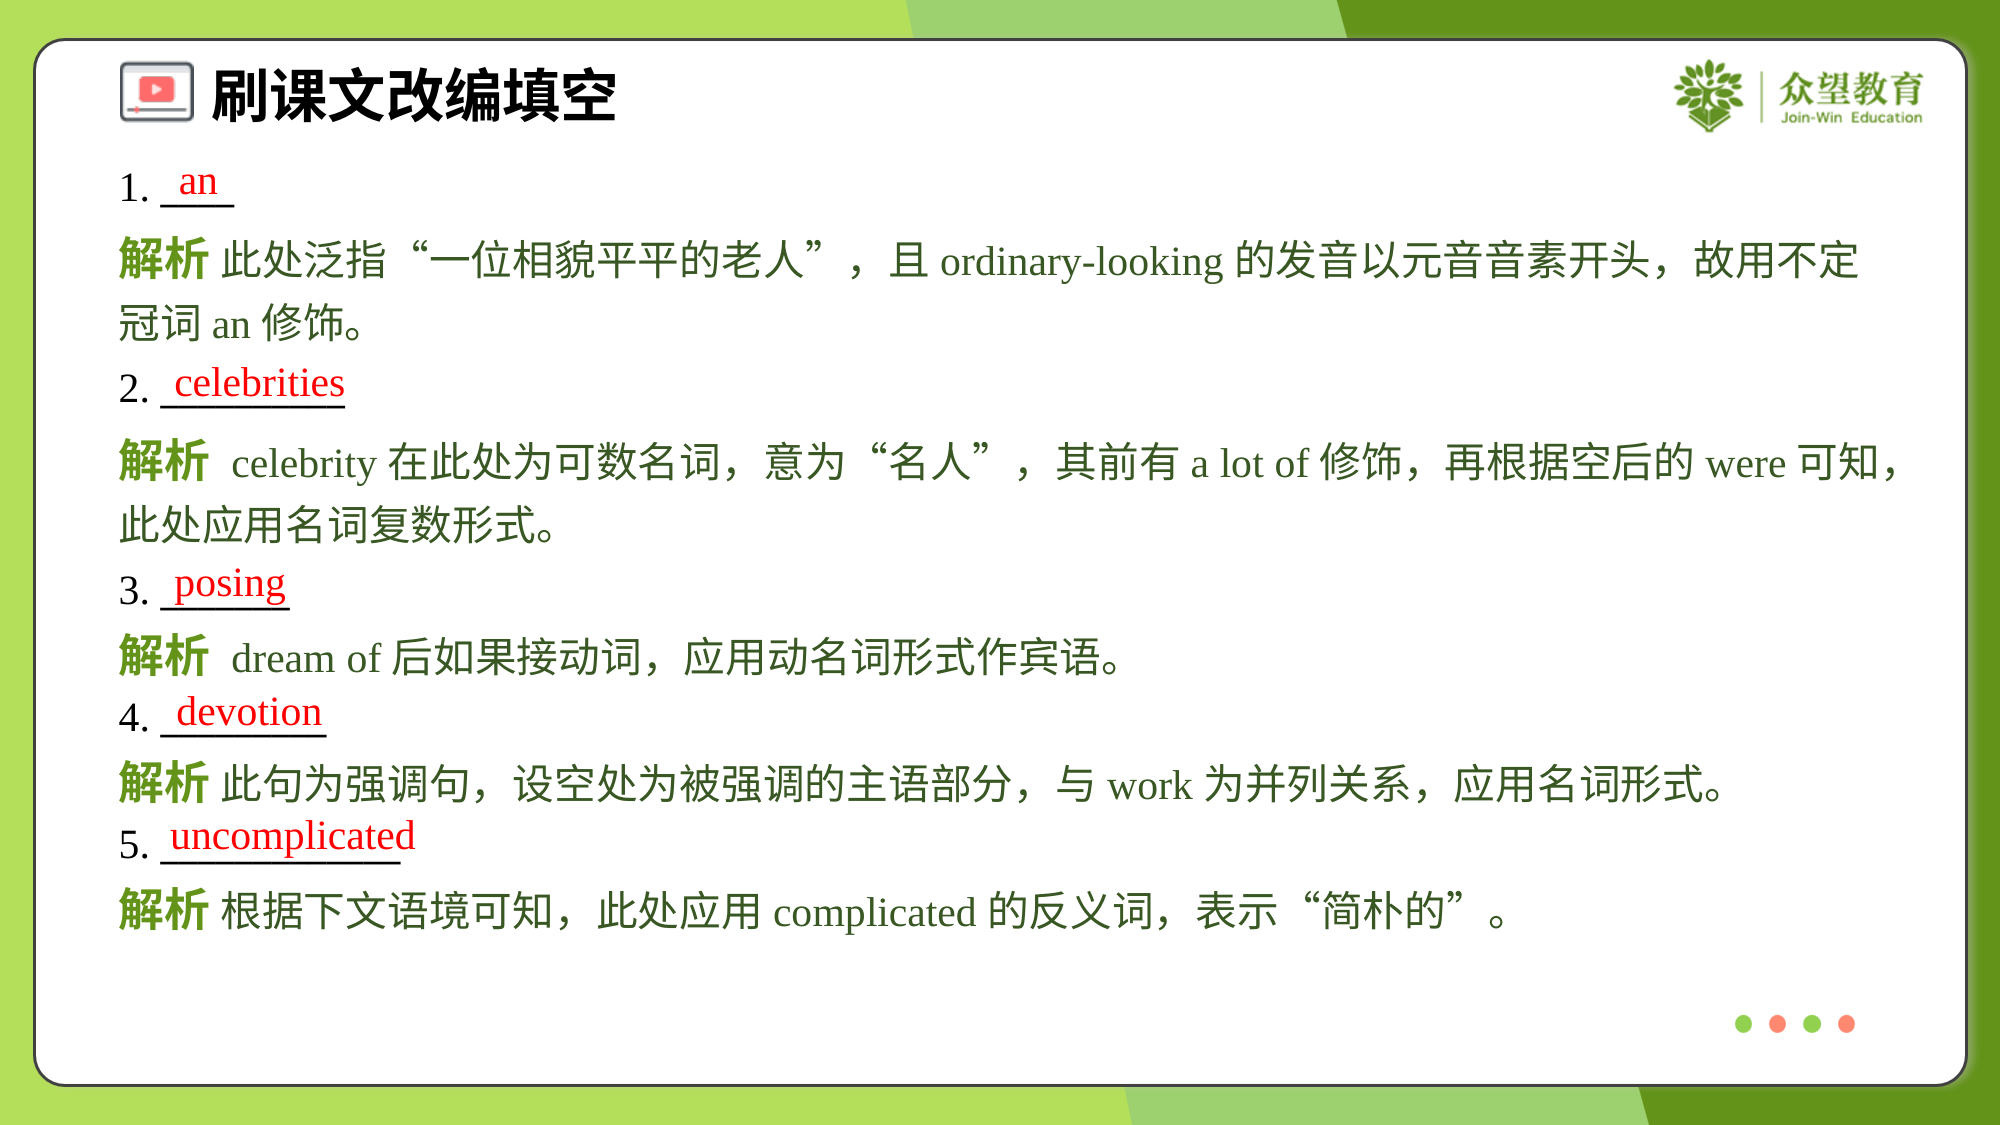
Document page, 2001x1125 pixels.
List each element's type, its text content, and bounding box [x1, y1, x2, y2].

text_box devotion [172, 670, 327, 729]
text_box 5. _____________ [118, 804, 1883, 862]
text_box celebrities [170, 342, 350, 400]
text_box 3. _______ [118, 550, 1883, 608]
text_box an [174, 140, 223, 199]
text_box 解析 此处泛指“一位相貌平平的老人”，且ordinary-looking的发音以元音音素开头，故用不定冠词an修饰。 [118, 215, 1883, 343]
text_box 解析 dream of后如果接动词，应用动名词形式作宾语。 [118, 613, 1883, 676]
text_box 解析 根据下文语境可知，此处应用complicated的反义词，表示“简朴的”。 [118, 867, 1883, 930]
text_box 1. ____ [118, 146, 1883, 204]
text_box 2. __________ [118, 348, 1883, 406]
picture [0, 0, 2000, 1125]
text_box uncomplicated [165, 795, 420, 854]
text_box 4. _________ [118, 677, 1883, 734]
text_box 解析 celebrity在此处为可数名词，意为“名人”，其前有a lot of修饰，再根据空后的were可知，此处应用名词复数形式。 [118, 417, 1883, 545]
text_box 解析 此句为强调句，设空处为被强调的主语部分，与work为并列关系，应用名词形式。 [118, 740, 1883, 803]
text_box posing [170, 542, 291, 600]
